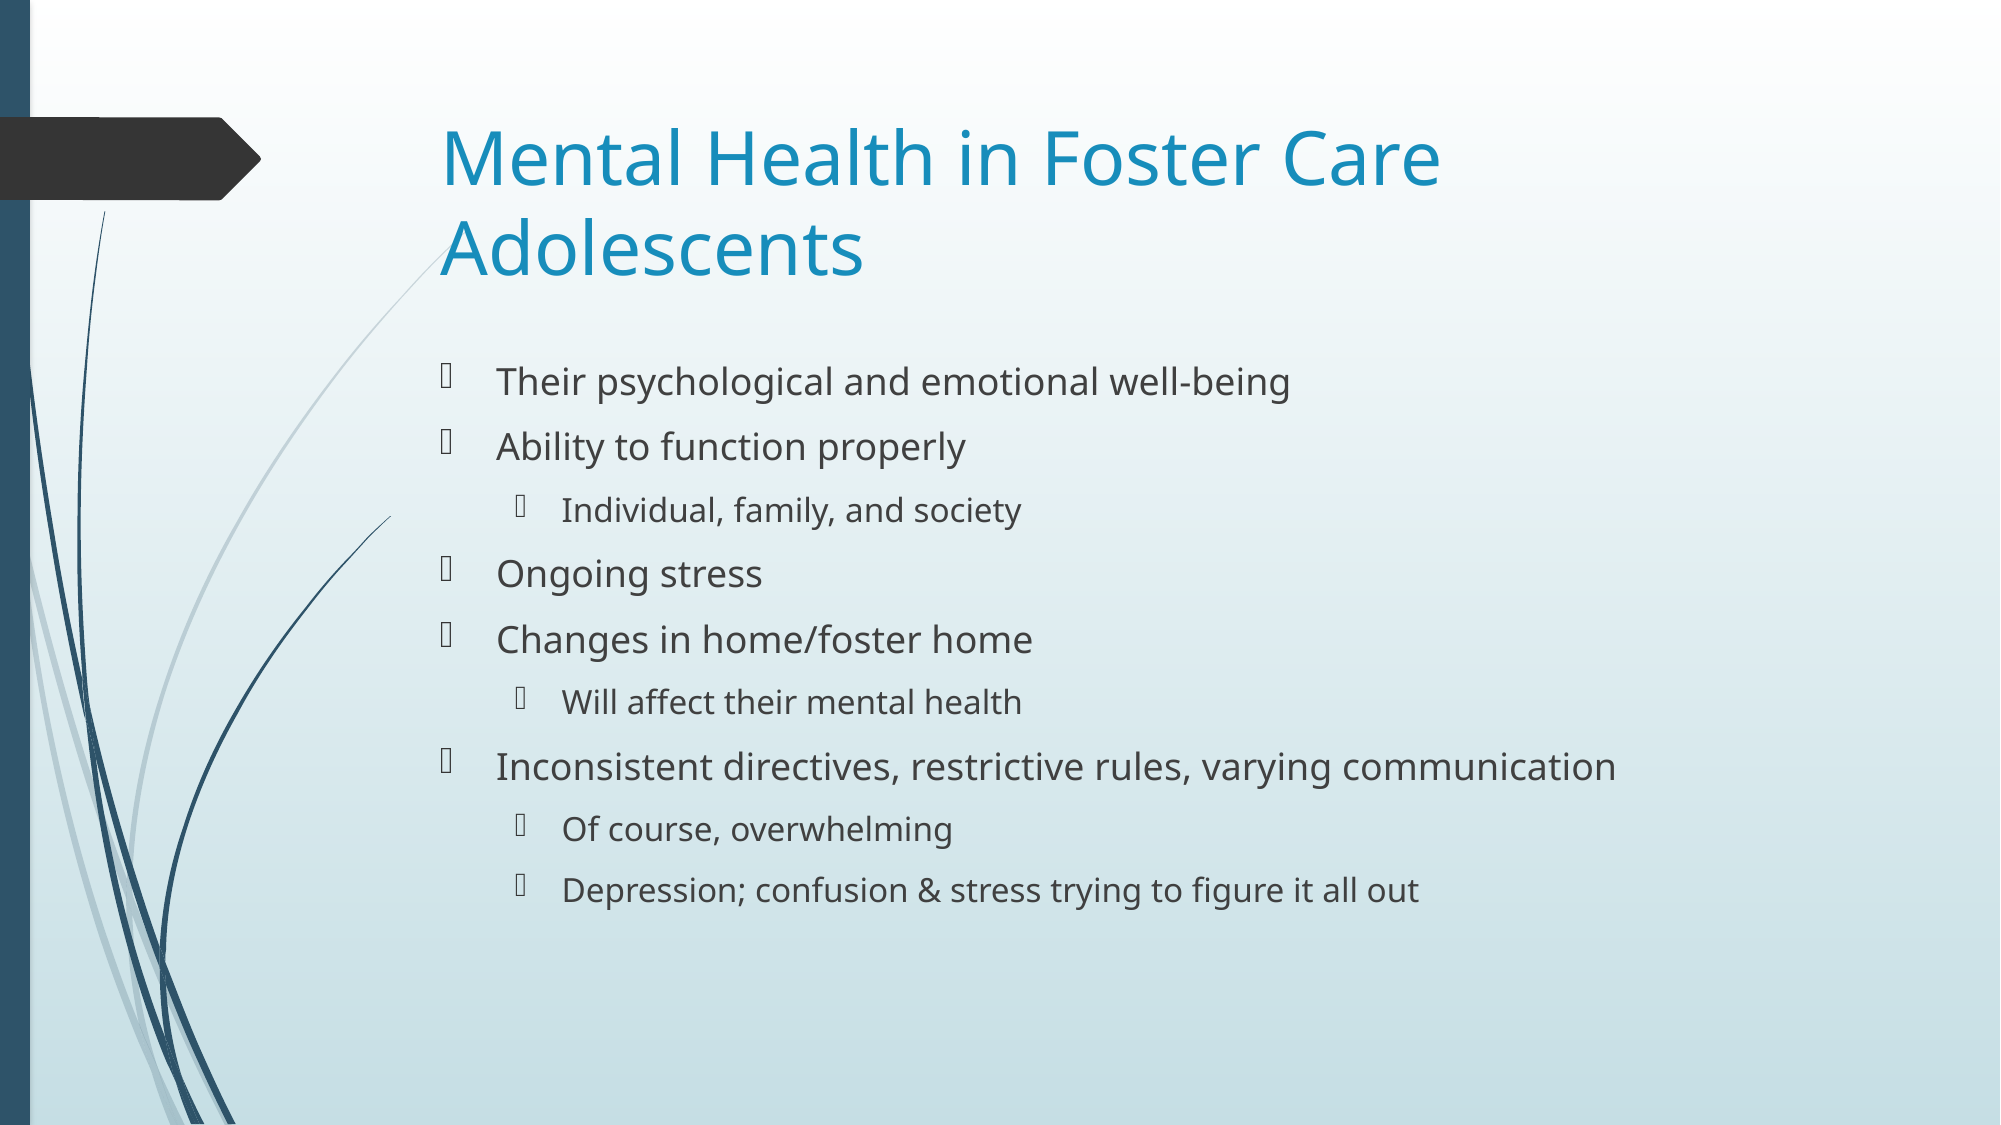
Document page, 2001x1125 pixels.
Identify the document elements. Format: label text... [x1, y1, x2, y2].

list Their psychological and emotional well-being Ability to function properly Individual, family, and society Ongoing stress Changes in home/foster home Will affect their mental health Inconsistent directives, restrictive rules, varying communication Of course, overwhelming Depression; confusion & stress trying to figure it all out [424, 350, 1888, 970]
title Mental Health in Foster Care Adolescents [425, 102, 1888, 313]
